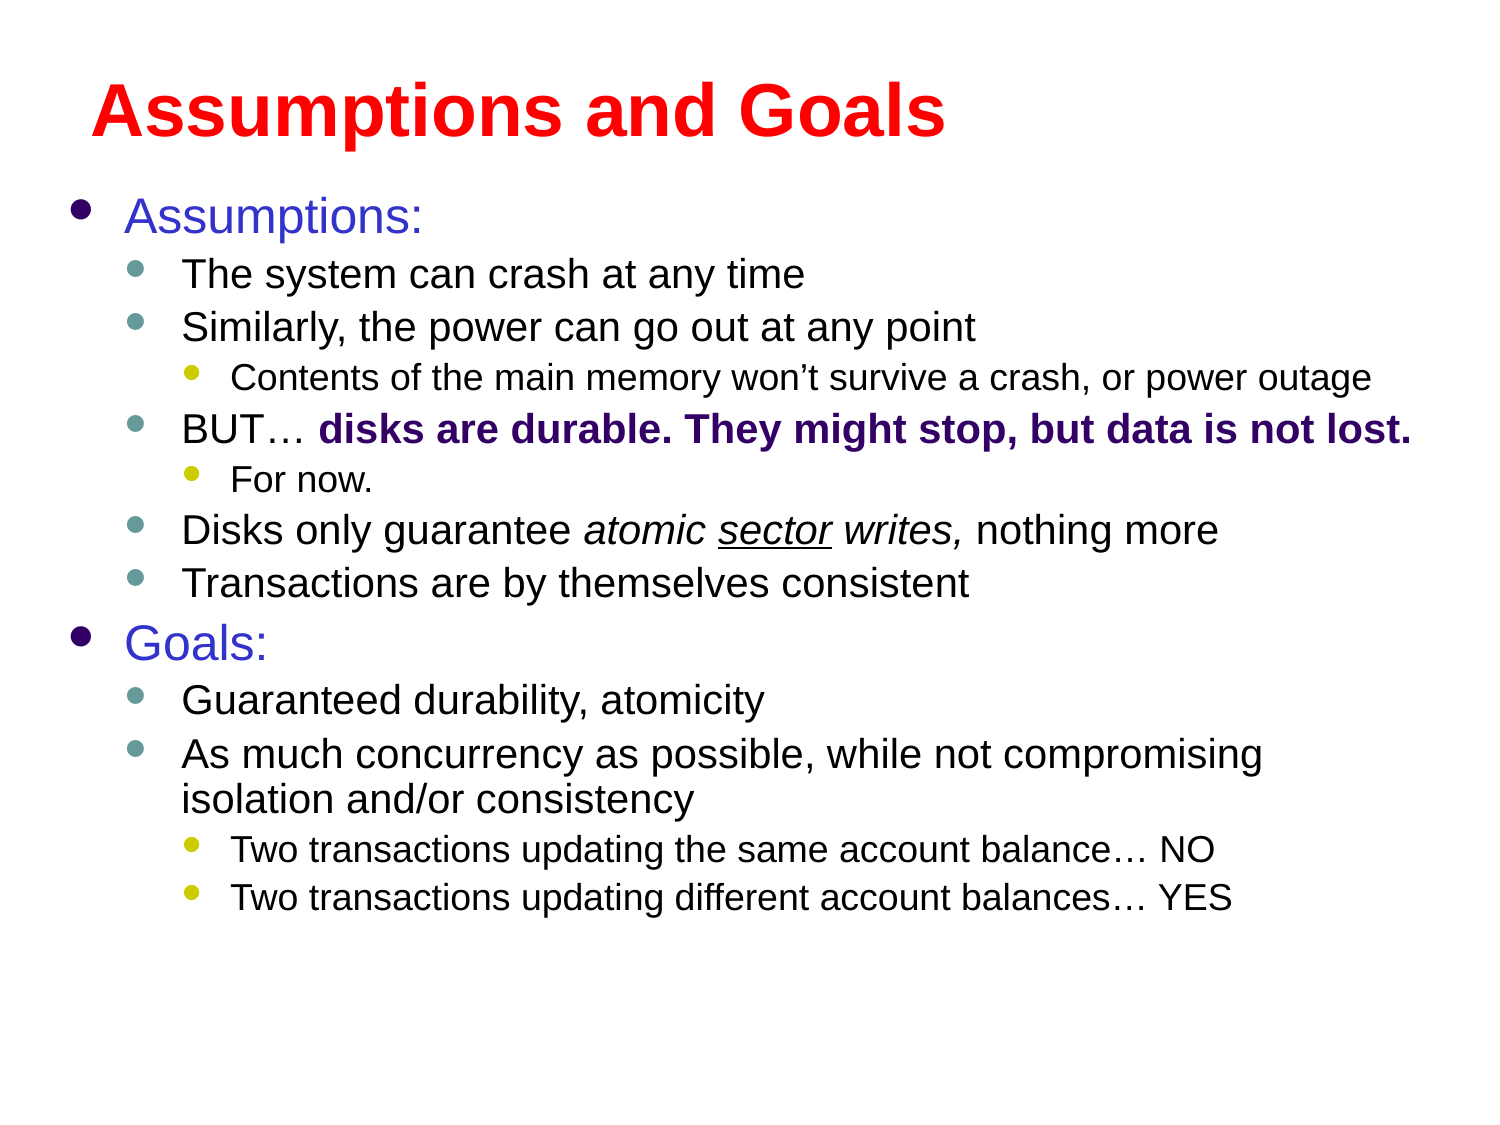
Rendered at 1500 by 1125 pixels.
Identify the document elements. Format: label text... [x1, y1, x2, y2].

title Assumptions and Goals [74, 19, 1313, 160]
list Assumptions: The system can crash at any time Similarly, the power can go out at any point Contents of the main memory won’t survive a crash, or power outage BUT… disks are durable. They might stop, but data is not lost. For now. Disks only guarantee atomic sector writes, nothing more Transactions are by themselves consistent Goals: Guaranteed durability, atomicity As much concurrency as possible, while not compromising isolation and/or consistency Two transactions updating the same account balance… NO Two transactions updating different account balances… YES [52, 182, 1429, 984]
